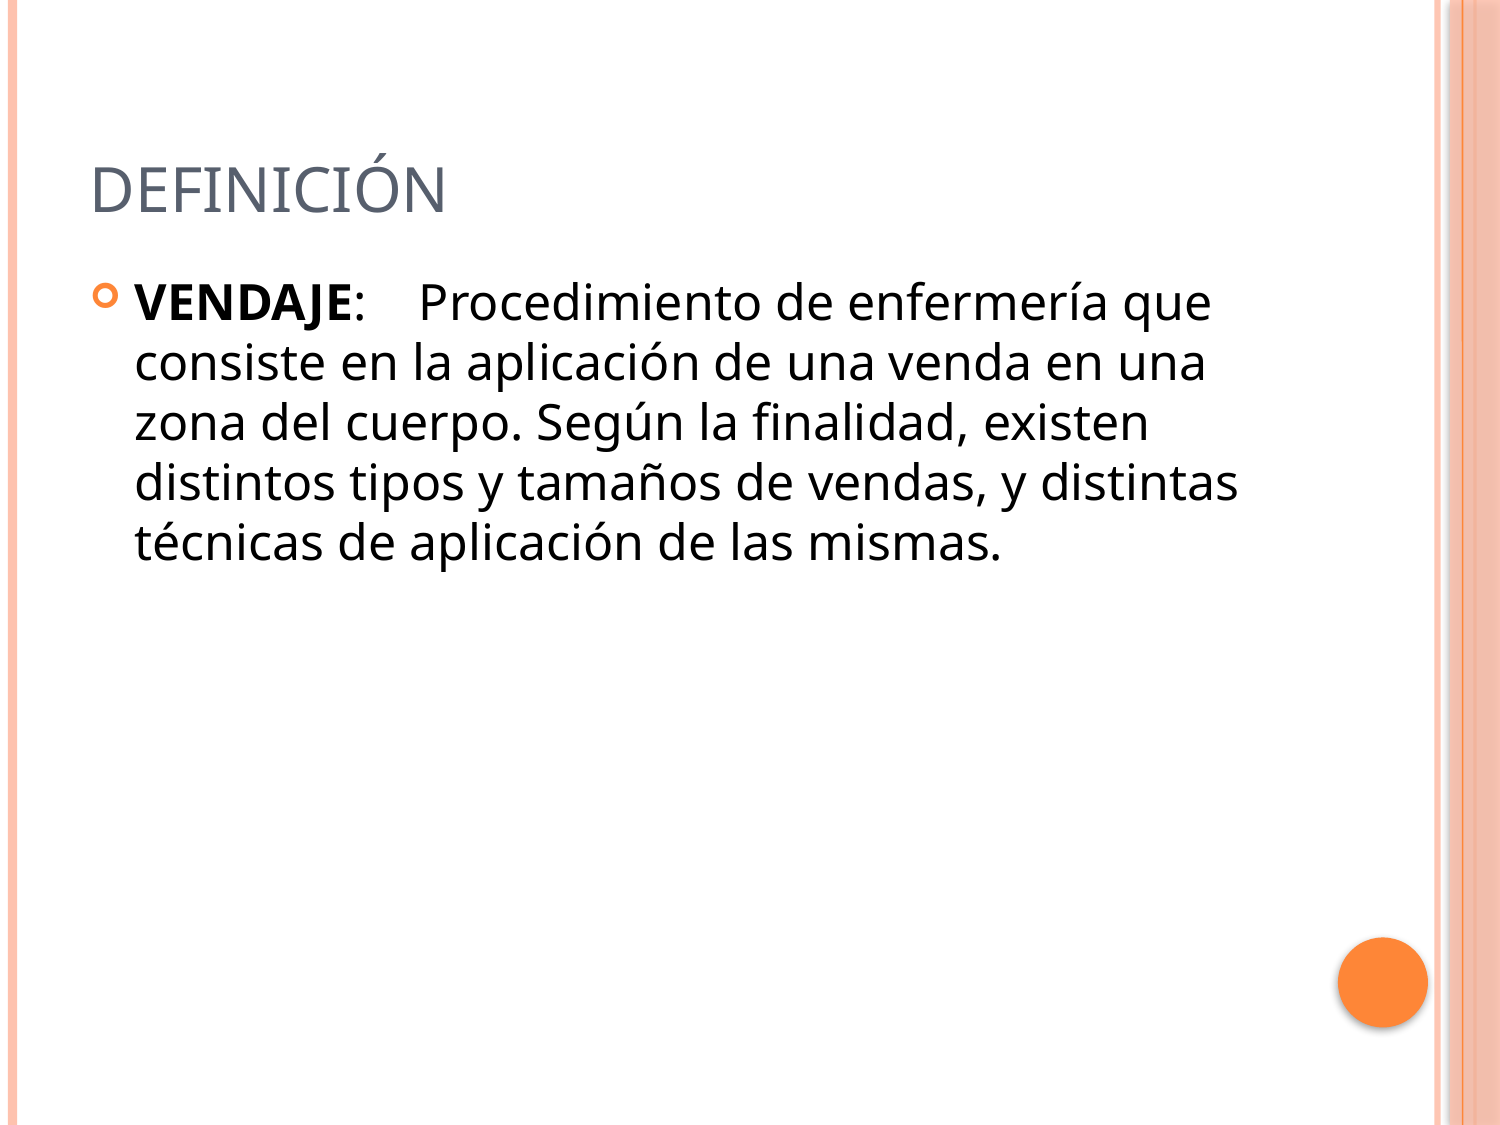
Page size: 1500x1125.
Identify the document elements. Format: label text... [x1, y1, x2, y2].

title Definición [75, 45, 1300, 233]
list VENDAJE: Procedimiento de enfermería que consiste en la aplicación de una venda en una zona del cuerpo. Según la finalidad, existen distintos tipos y tamaños de vendas, y distintas técnicas de aplicación de las mismas. [75, 262, 1300, 1062]
